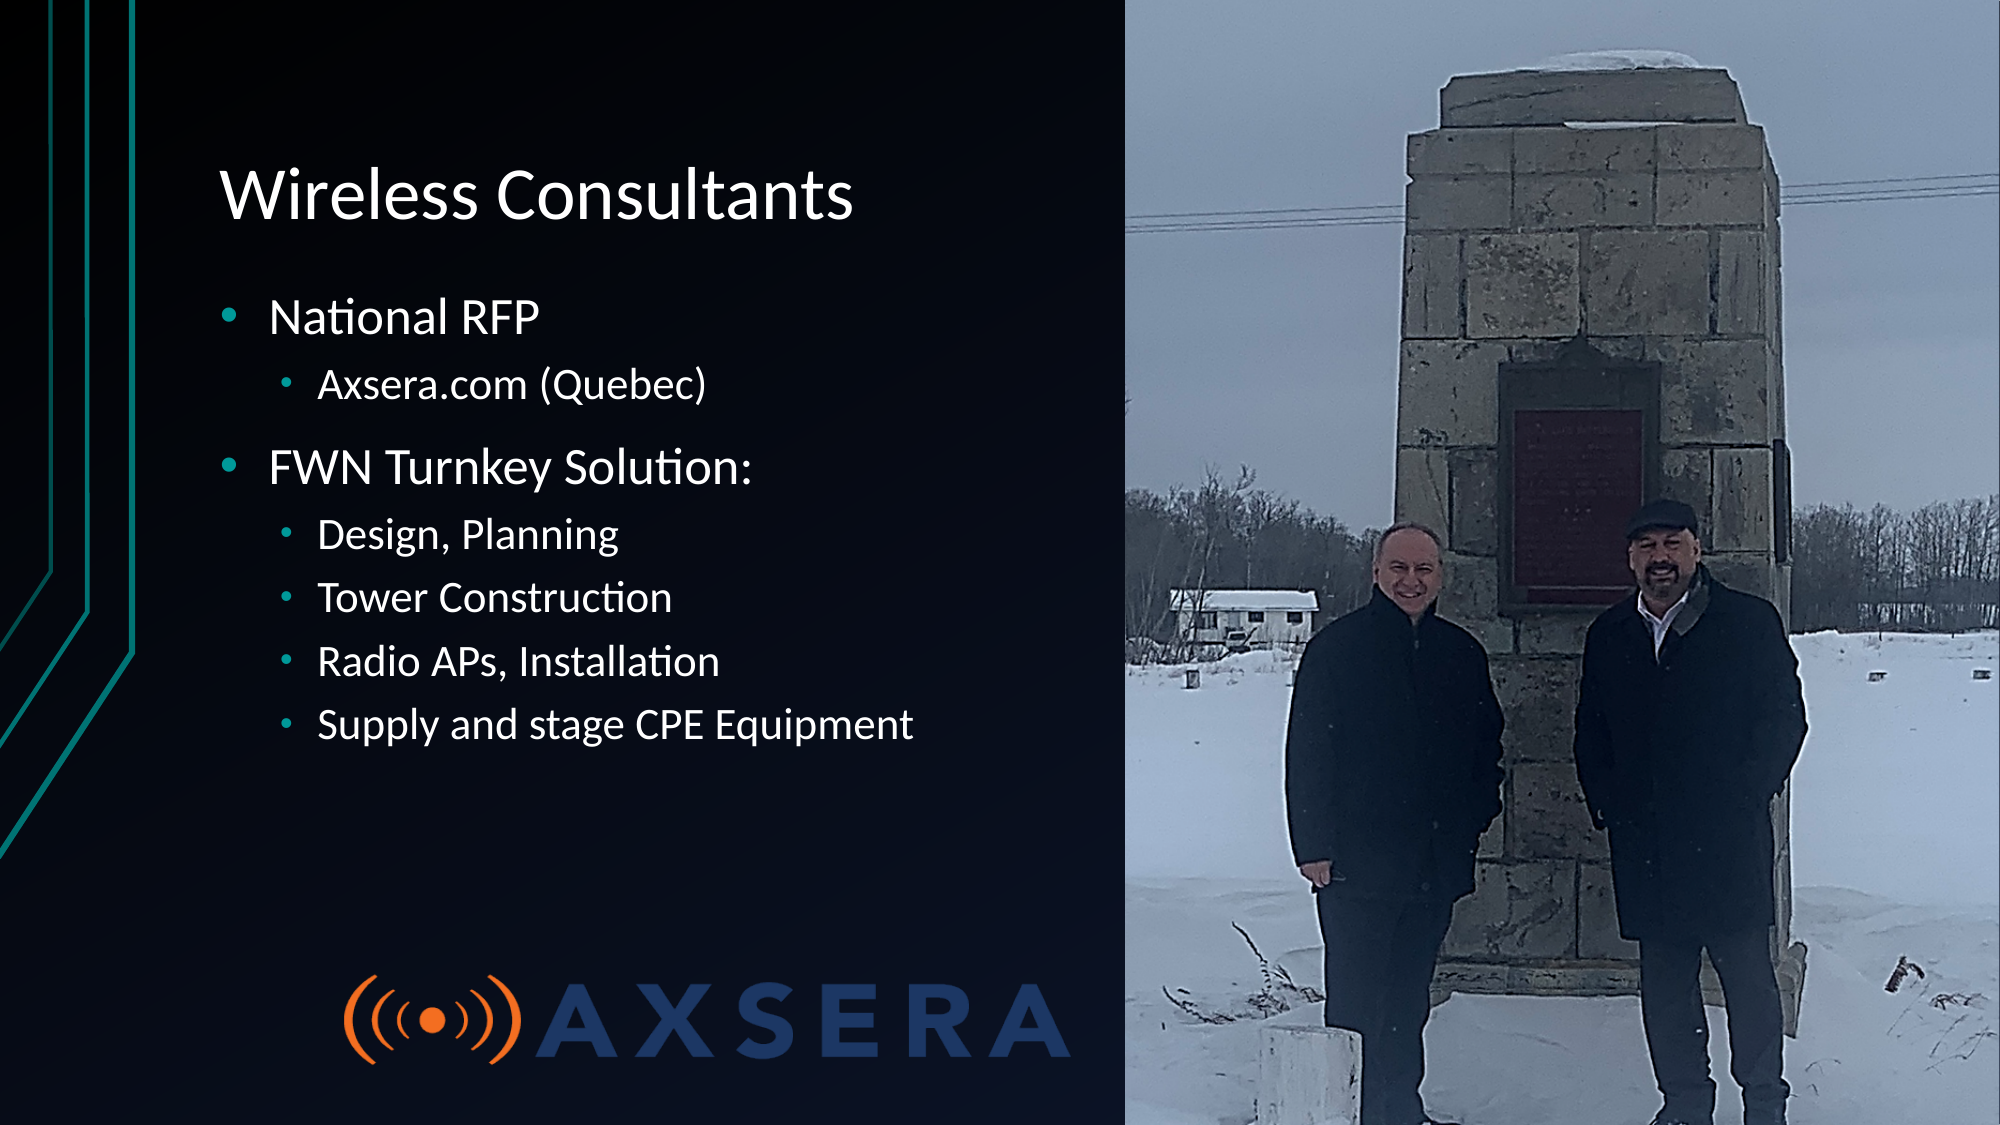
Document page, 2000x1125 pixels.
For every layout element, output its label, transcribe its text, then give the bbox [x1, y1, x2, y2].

title Wireless Consultants [199, 45, 1121, 246]
picture [334, 963, 1080, 1081]
picture [1124, 0, 2000, 1125]
list National RFP Axsera.com (Quebec) FWN Turnkey Solution: Design, Planning Tower Construction Radio APs, Installation Supply and stage CPE Equipment [199, 279, 1075, 763]
